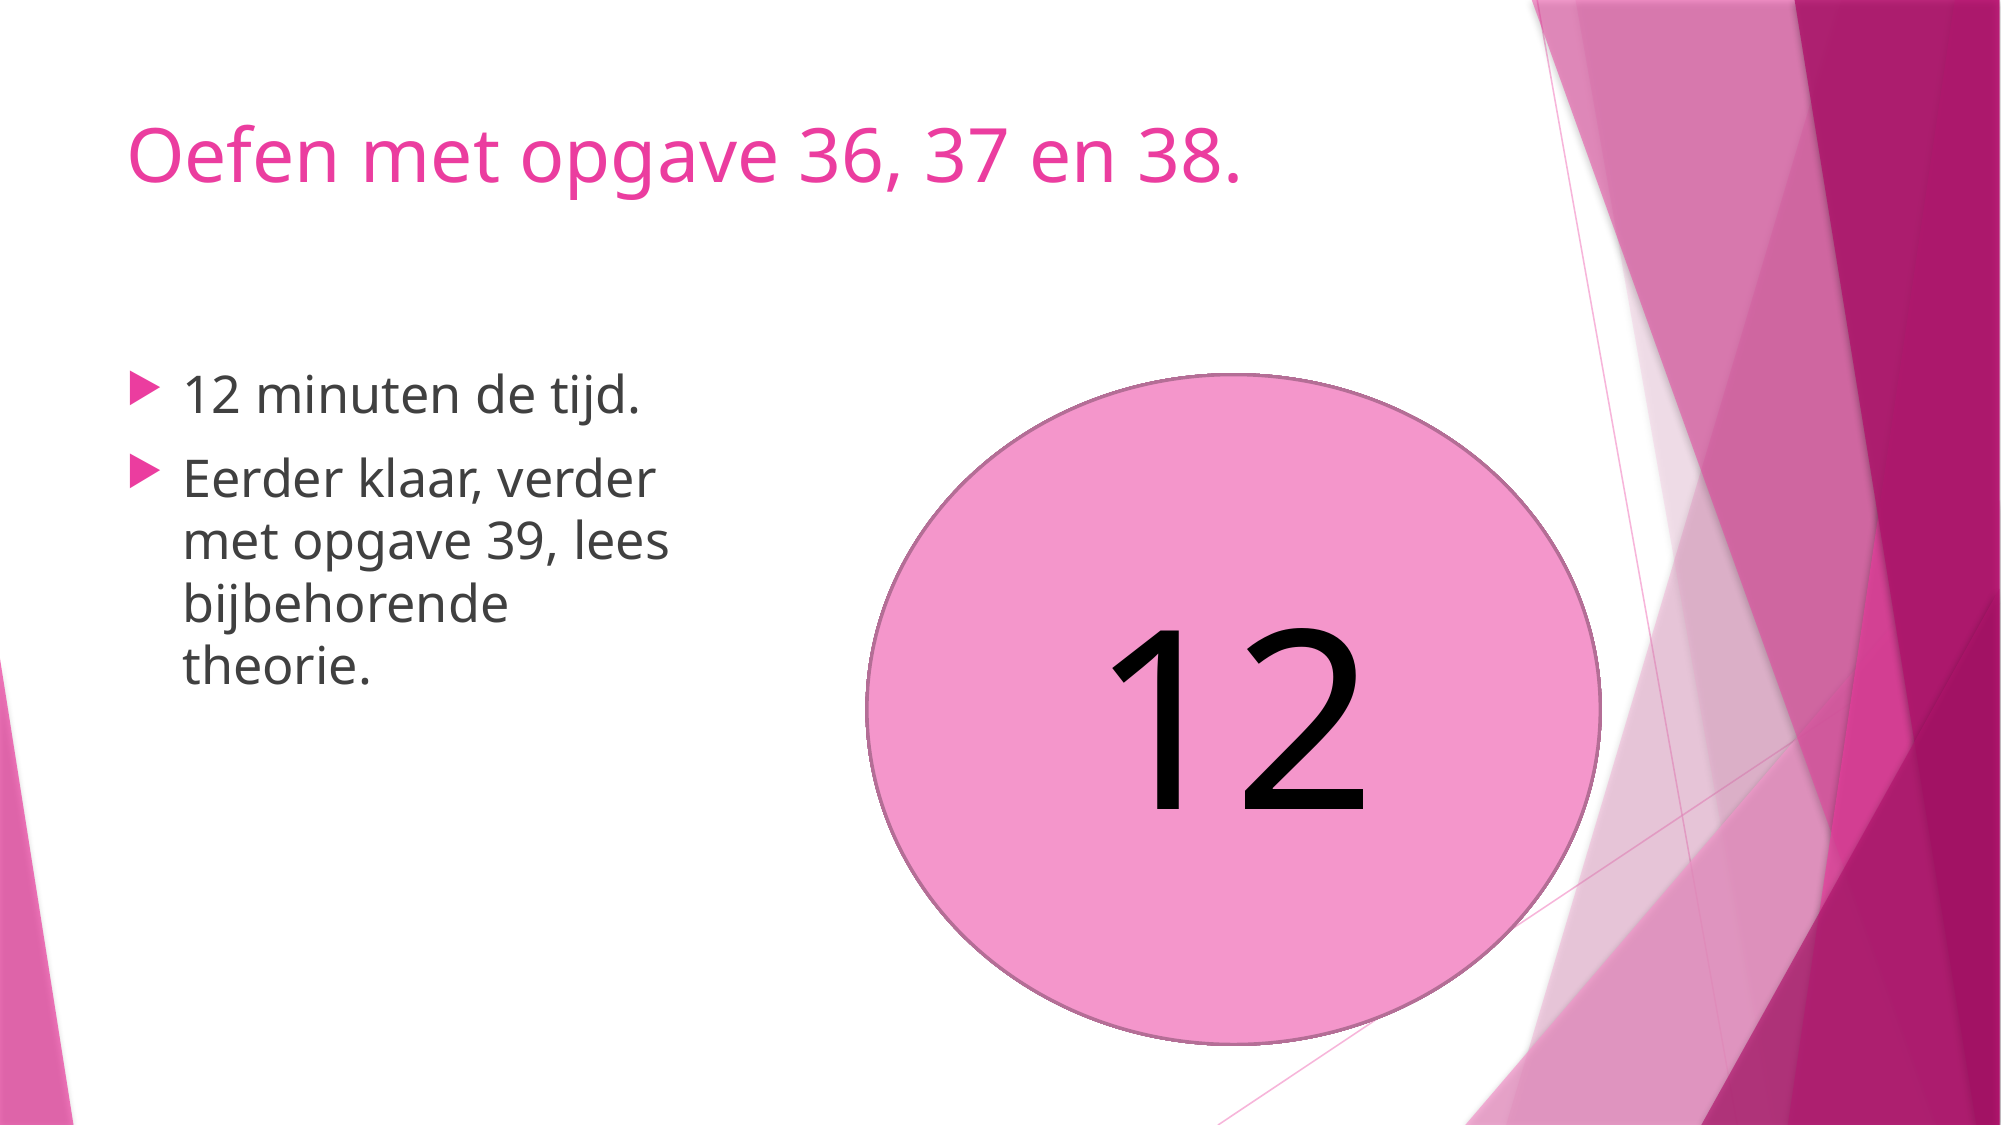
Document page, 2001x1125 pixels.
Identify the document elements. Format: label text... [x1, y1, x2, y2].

list 12 minuten de tijd. Eerder klaar, verder met opgave 39, lees bijbehorende theorie. [111, 354, 689, 960]
title Oefen met opgave 36, 37 en 38. [111, 99, 1522, 317]
text_box 12 [865, 373, 1602, 1046]
